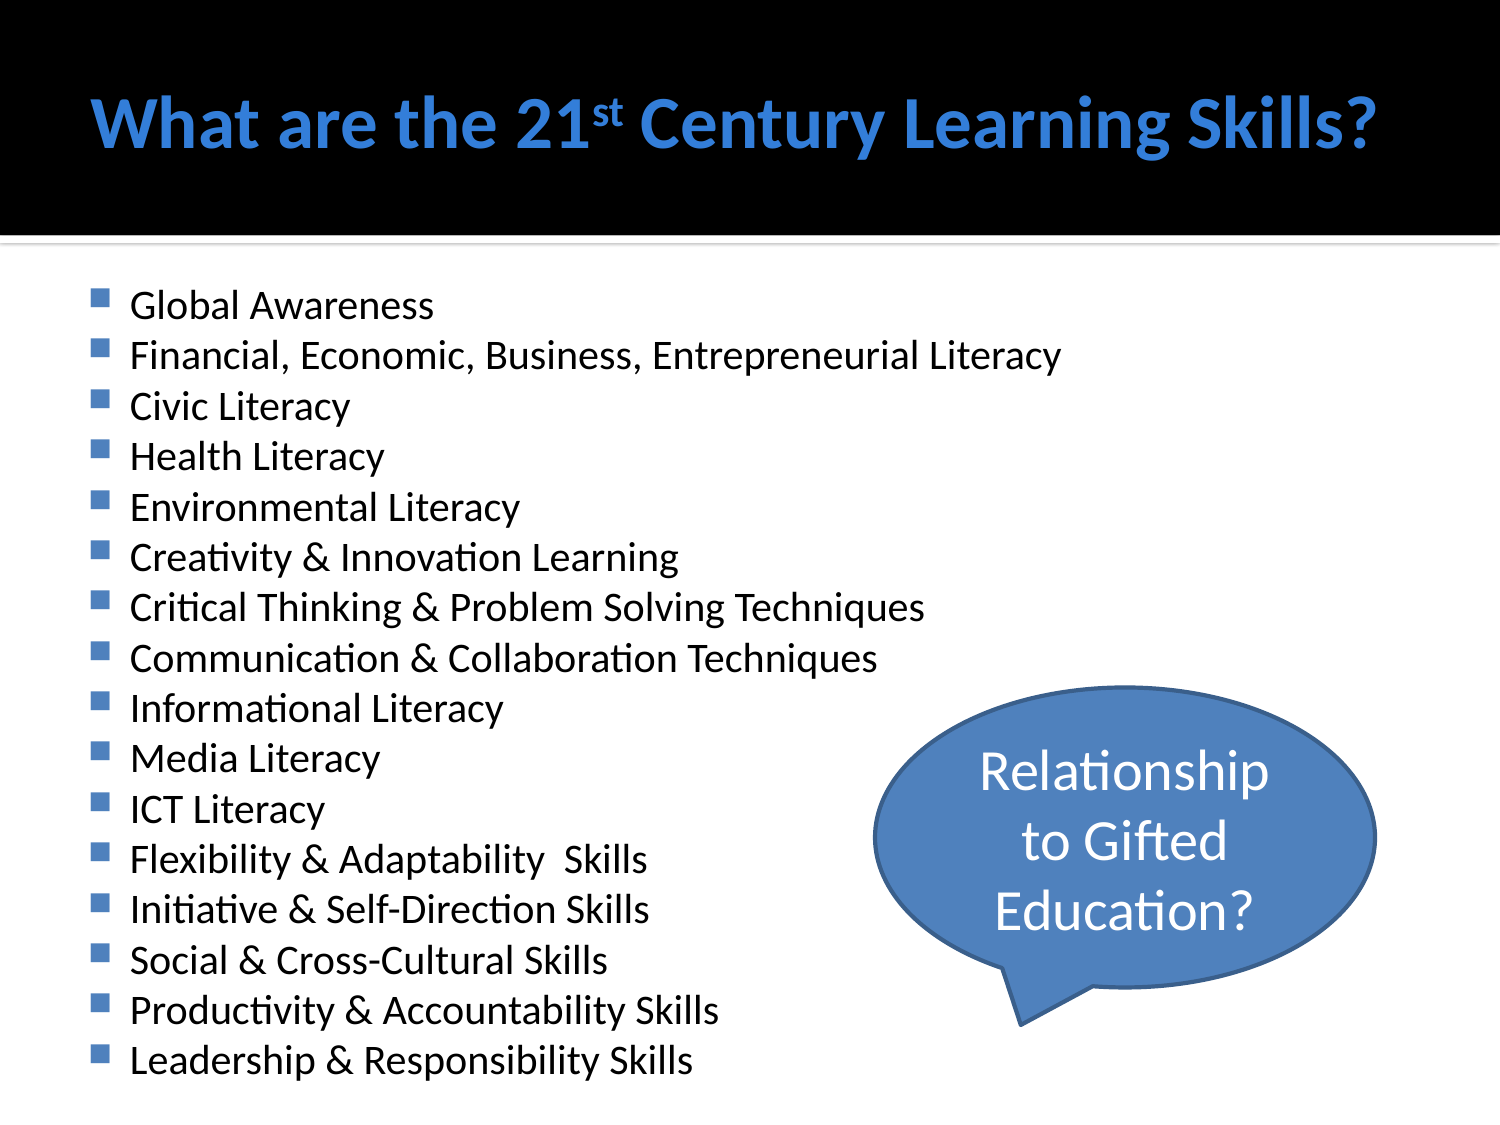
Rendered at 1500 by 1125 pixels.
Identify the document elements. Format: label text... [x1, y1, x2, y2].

text_box Relationship to Gifted Education? [872, 685, 1378, 1027]
list Global Awareness Financial, Economic, Business, Entrepreneurial Literacy Civic Literacy Health Literacy Environmental Literacy Creativity & Innovation Learning Critical Thinking & Problem Solving Techniques Communication & Collaboration Techniques Informational Literacy Media Literacy ICT Literacy Flexibility & Adaptability Skills Initiative & Self-Direction Skills Social & Cross-Cultural Skills Productivity & Accountability Skills Leadership & Responsibility Skills [62, 262, 1463, 1100]
title What are the 21st Century Learning Skills? [75, 37, 1450, 200]
